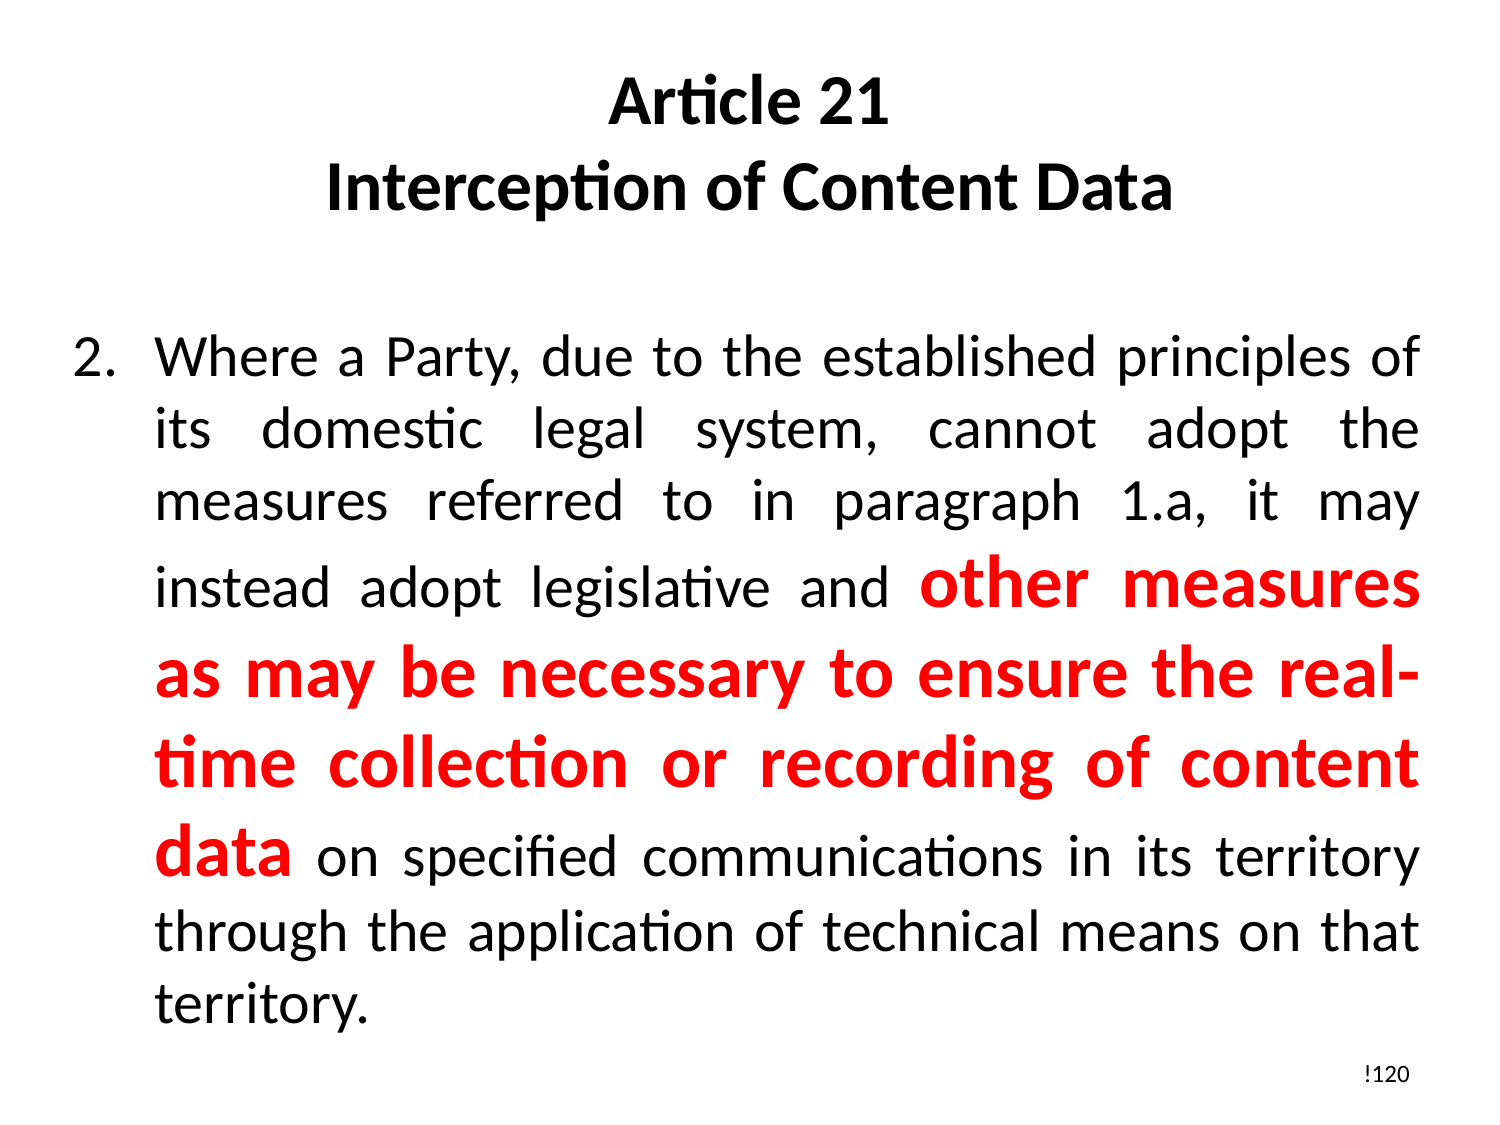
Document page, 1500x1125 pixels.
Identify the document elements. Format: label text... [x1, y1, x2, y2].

title Article 21 Interception of Content Data [74, 44, 1426, 233]
slide_number !120 [1074, 1046, 1425, 1103]
text_box Where a Party, due to the established principles of its domestic legal system, cannot adopt the measures referred to in paragraph 1.a, it may instead adopt legislative and other measures as may be necessary to ensure the real-time collection or recording of content data on specified communications in its territory through the application of technical means on that territory. [57, 308, 1437, 1046]
